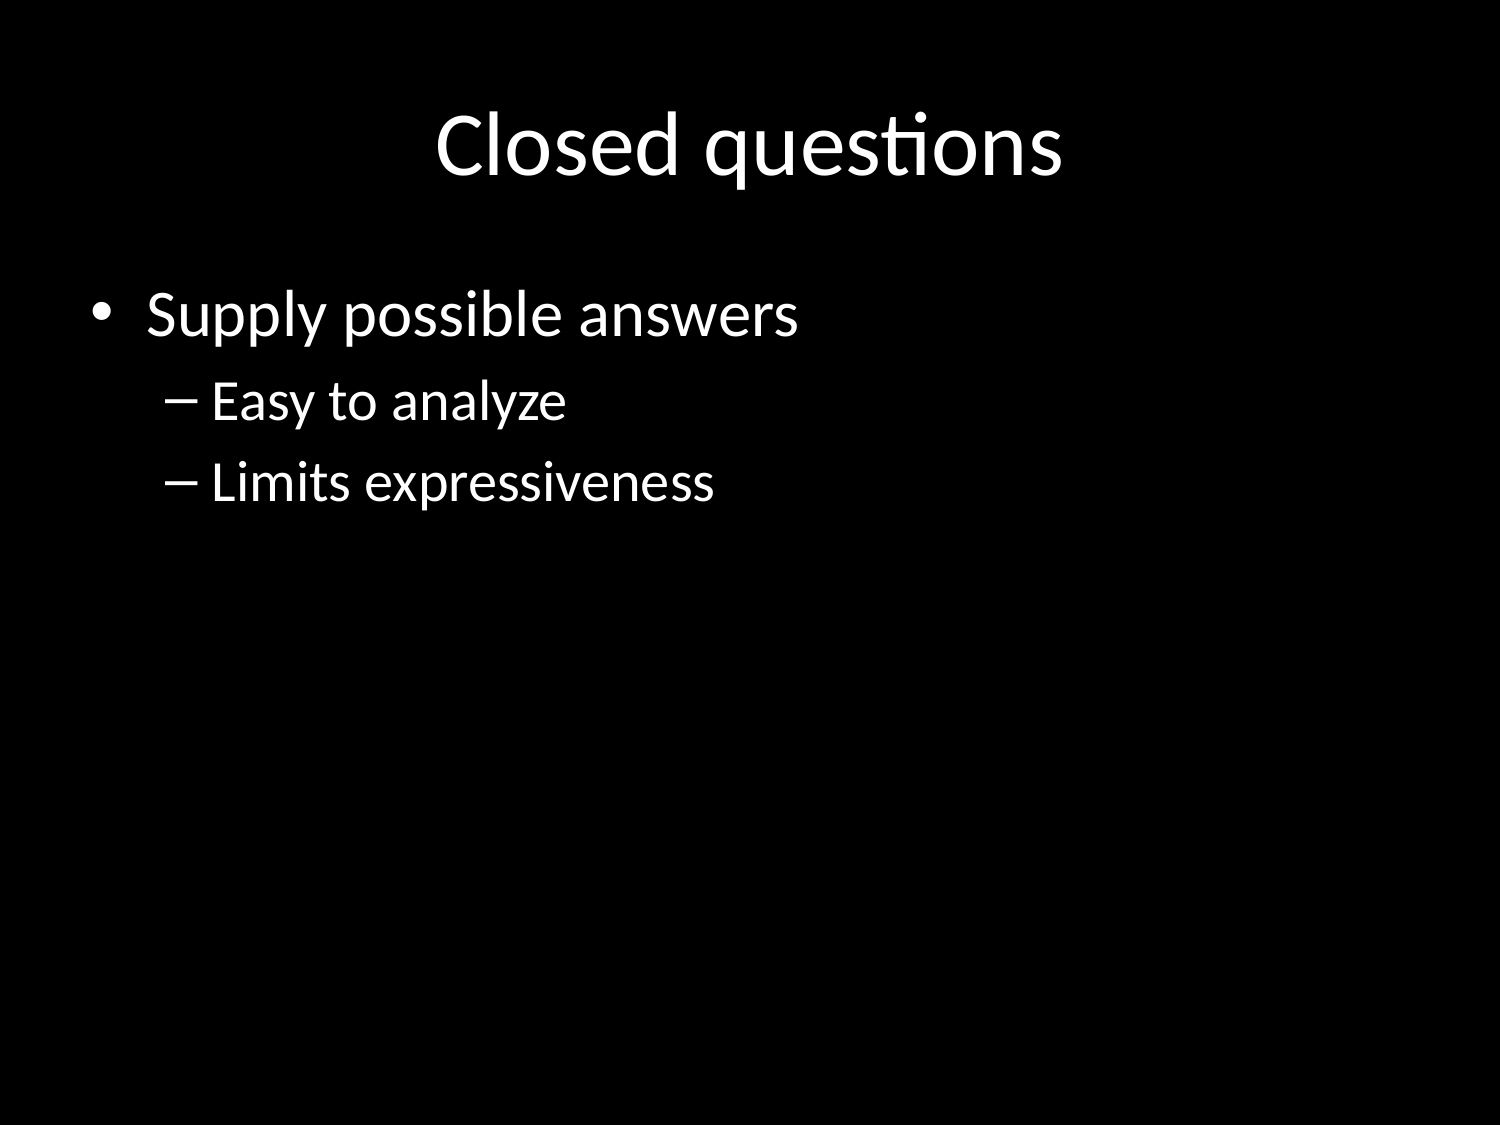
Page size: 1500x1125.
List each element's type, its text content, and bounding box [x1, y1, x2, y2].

list Supply possible answers Easy to analyze Limits expressiveness [75, 262, 1425, 1005]
title Closed questions [75, 45, 1425, 233]
